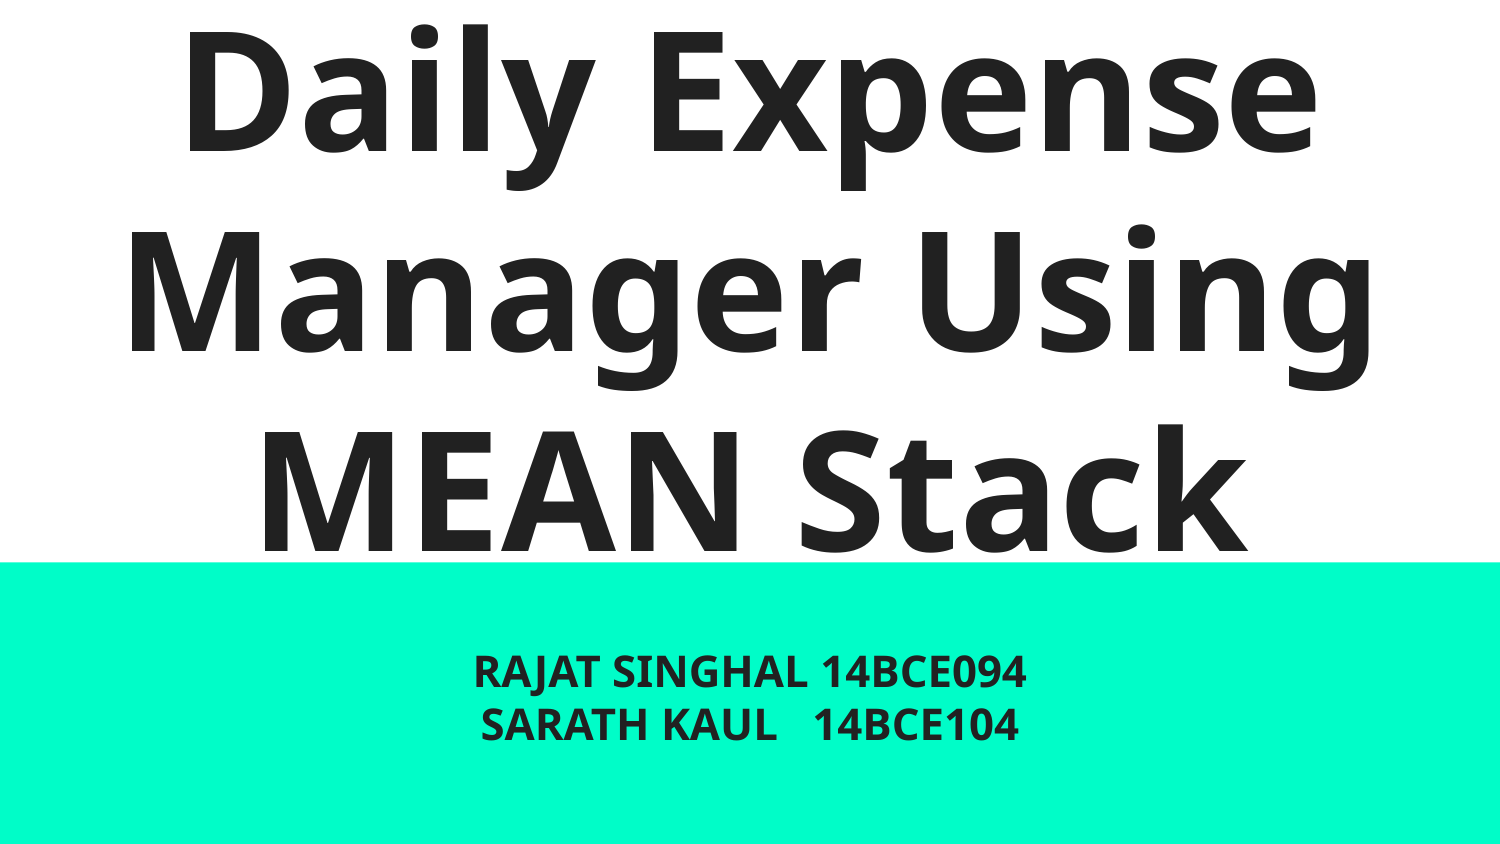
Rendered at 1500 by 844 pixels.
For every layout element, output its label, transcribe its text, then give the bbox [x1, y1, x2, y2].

title Daily Expense Manager Using MEAN Stack [51, 64, 1449, 506]
subtitle RAJAT SINGHAL 14BCE094 SARATH KAUL 14BCE104 [51, 638, 1449, 755]
